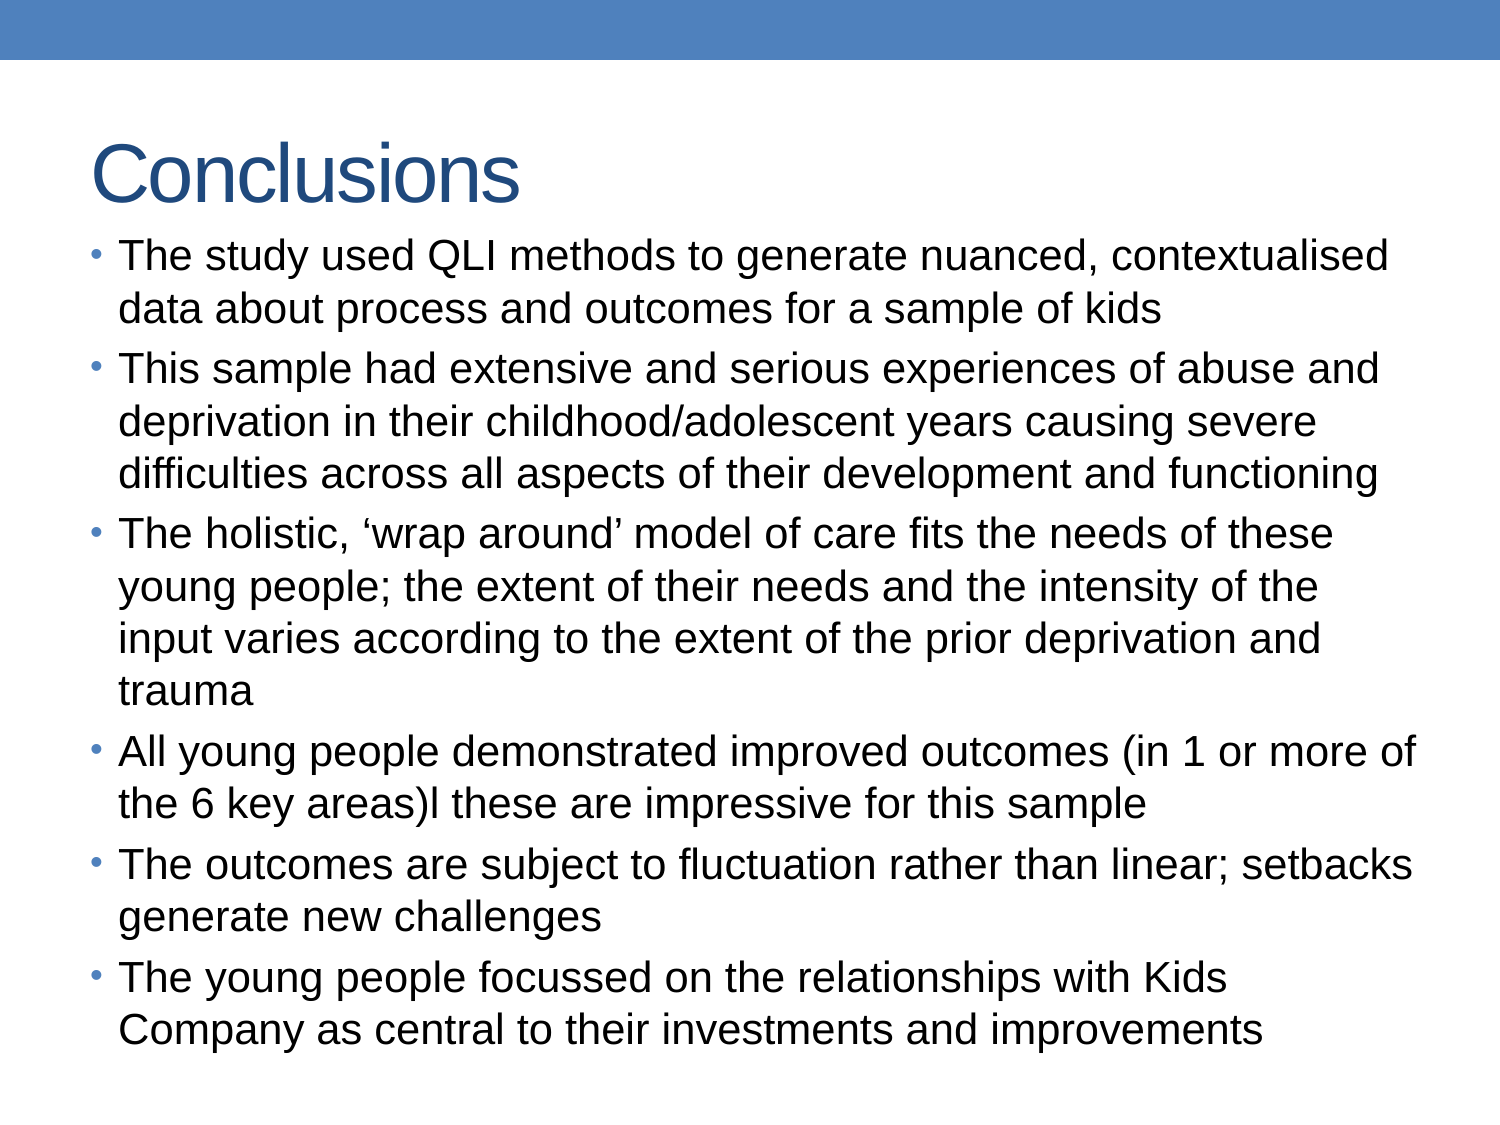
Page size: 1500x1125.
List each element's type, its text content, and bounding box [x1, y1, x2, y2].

title Conclusions [75, 87, 1425, 219]
list The study used QLI methods to generate nuanced, contextualised data about process and outcomes for a sample of kids This sample had extensive and serious experiences of abuse and deprivation in their childhood/adolescent years causing severe difficulties across all aspects of their development and functioning The holistic, ‘wrap around’ model of care fits the needs of these young people; the extent of their needs and the intensity of the input varies according to the extent of the prior deprivation and trauma All young people demonstrated improved outcomes (in 1 or more of the 6 key areas)l these are impressive for this sample The outcomes are subject to fluctuation rather than linear; setbacks generate new challenges The young people focussed on the relationships with Kids Company as central to their investments and improvements [75, 219, 1436, 1063]
